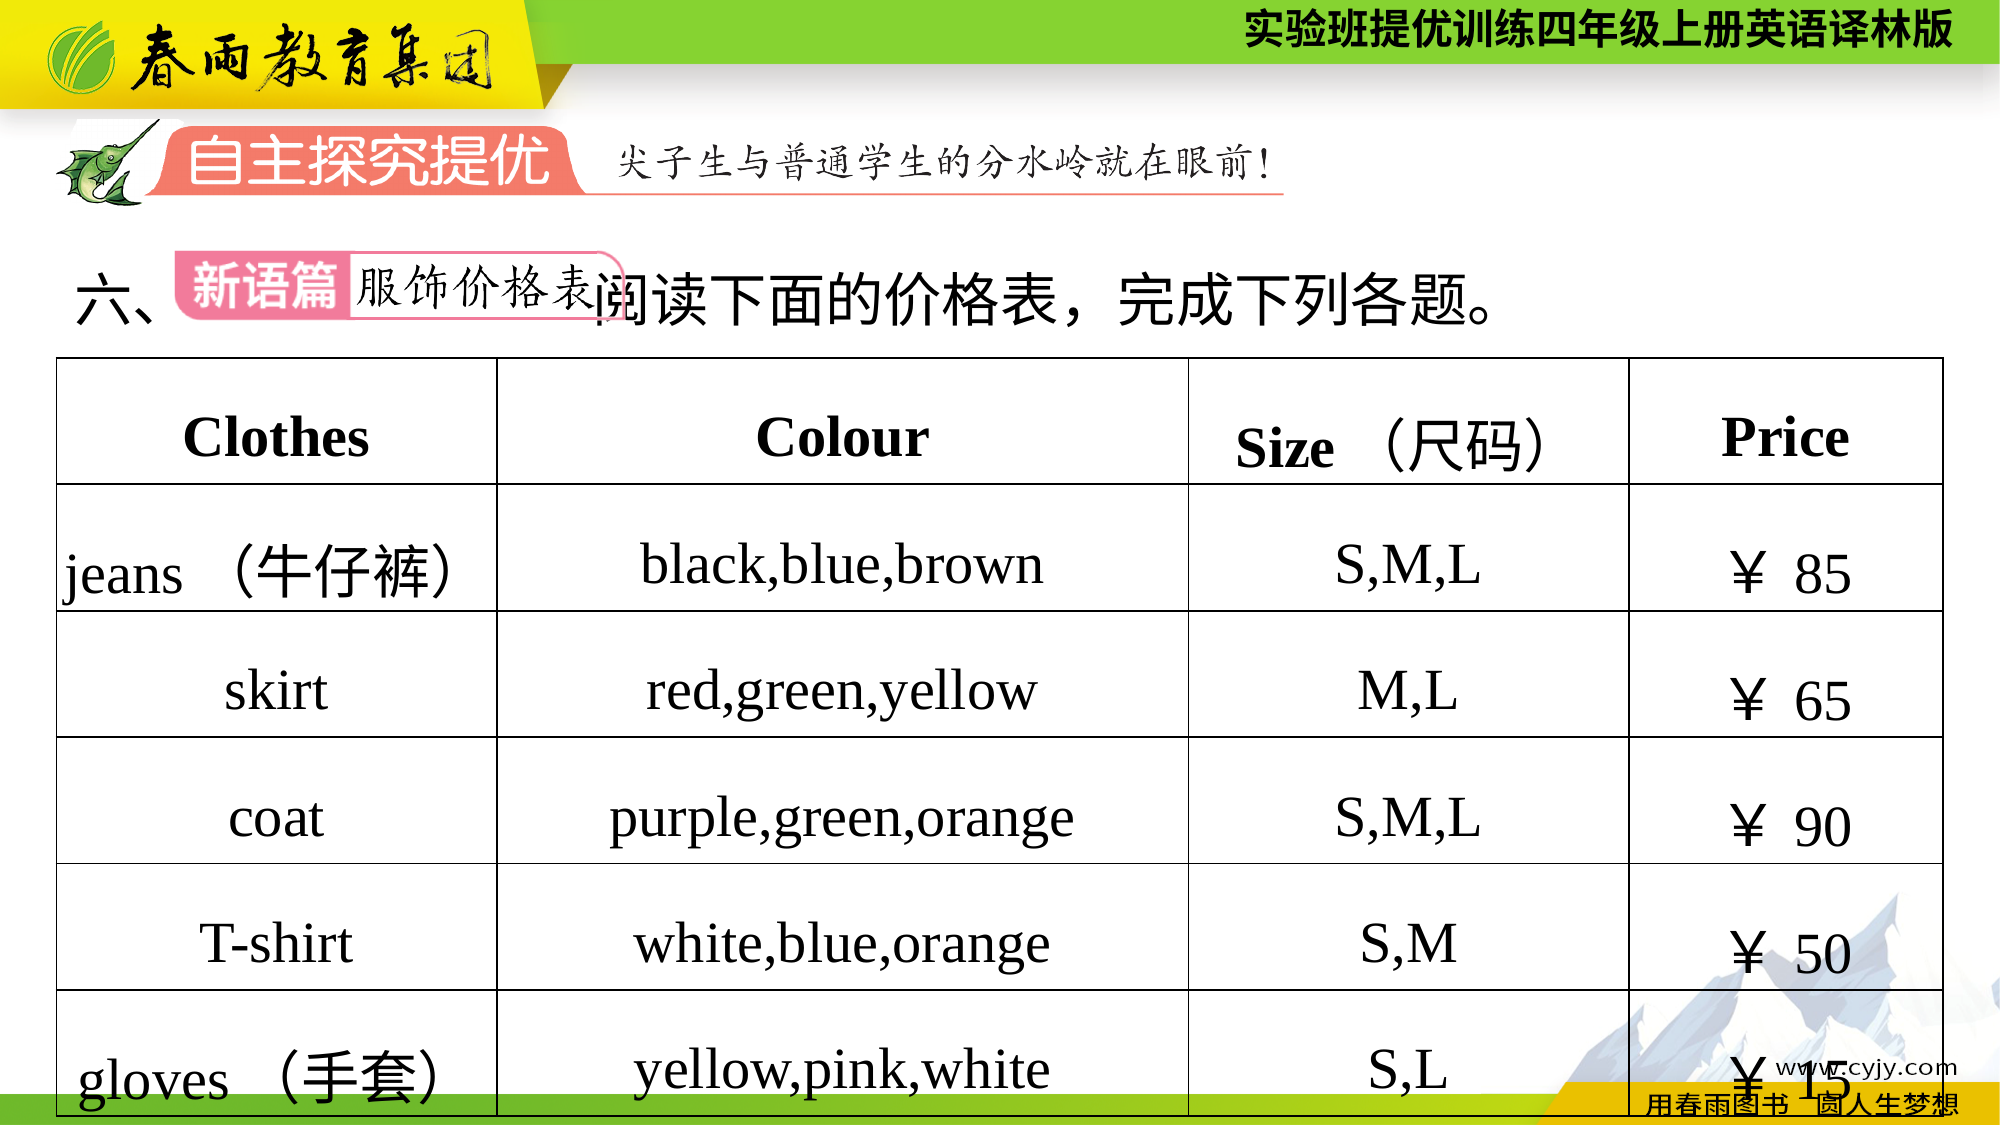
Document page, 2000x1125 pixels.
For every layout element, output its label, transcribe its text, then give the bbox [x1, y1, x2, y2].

table_cell red,green,yellow [498, 612, 1188, 736]
table_cell black,blue,brown [498, 485, 1188, 610]
table_cell S,L [1189, 991, 1628, 1115]
table_cell purple,green,orange [498, 738, 1188, 863]
table_cell ￥15 [1630, 991, 1942, 1115]
table_cell ￥85 [1630, 485, 1942, 610]
table_header Colour [498, 359, 1188, 483]
picture [0, 0, 2000, 1125]
list 六、 阅读下面的价格表，完成下列各题。 [59, 221, 1944, 329]
table_cell S,M [1189, 864, 1628, 989]
table_cell skirt [57, 612, 496, 736]
table_cell ￥50 [1630, 864, 1942, 989]
table_cell jeans（牛仔裤） [57, 485, 496, 610]
table_cell ￥65 [1630, 612, 1942, 736]
table_header Size（尺码） [1189, 359, 1628, 483]
table_cell coat [57, 738, 496, 863]
table_cell M,L [1189, 612, 1628, 736]
table_cell S,M,L [1189, 485, 1628, 610]
table_cell gloves（手套） [57, 991, 496, 1115]
table_header Price [1630, 359, 1942, 483]
table_cell S,M,L [1189, 738, 1628, 863]
table_cell ￥90 [1630, 738, 1942, 863]
table_cell T-shirt [57, 864, 496, 989]
table_header Clothes [57, 359, 496, 483]
table_cell yellow,pink,white [498, 991, 1188, 1115]
table_cell white,blue,orange [498, 864, 1188, 989]
